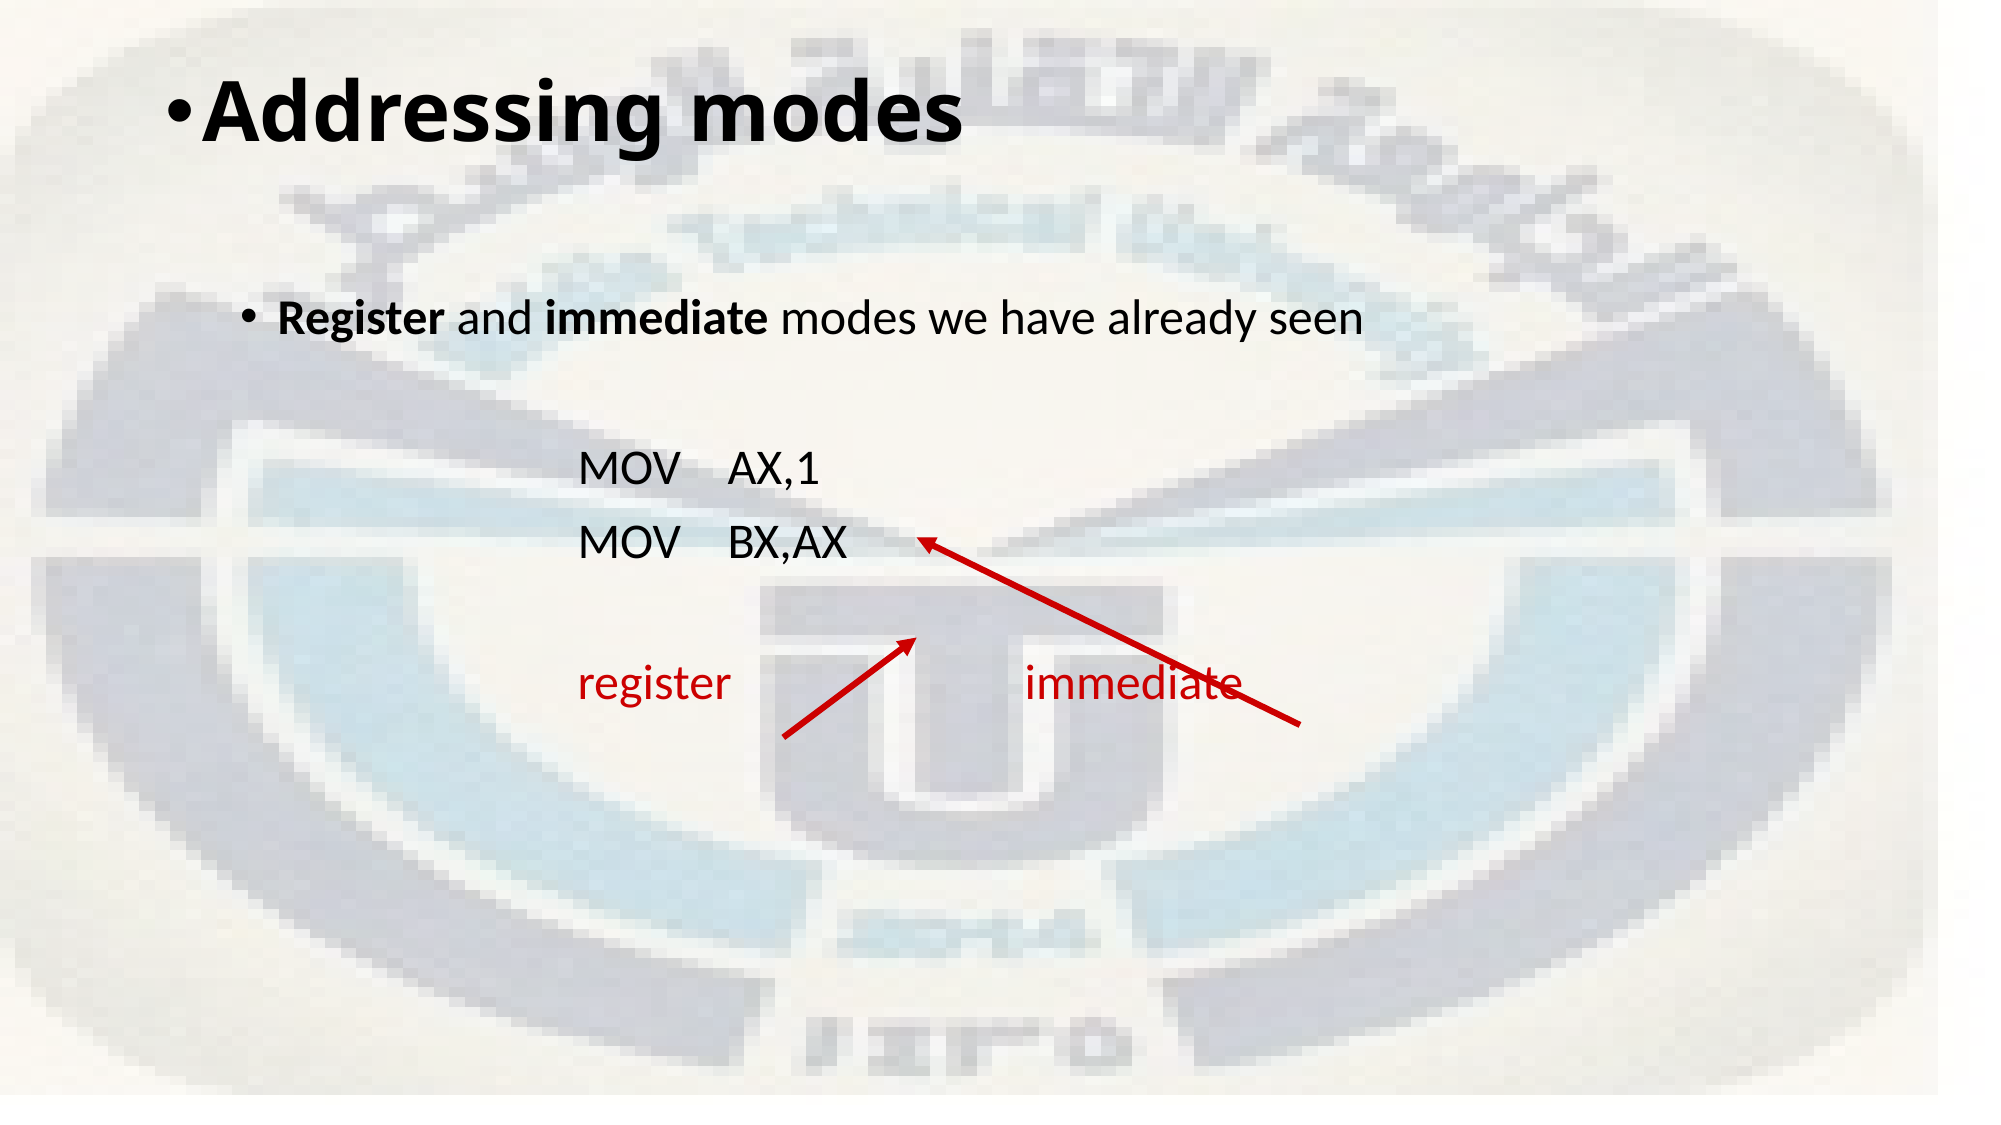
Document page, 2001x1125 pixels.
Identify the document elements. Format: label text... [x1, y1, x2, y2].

list Addressing modes Register and immediate modes we have already seen MOV AX,1 MOV BX,AX register immediate [150, 62, 1917, 1063]
text_box Label Operator Operand[s] ;Comment INIT: mov ax, bx ; Copy contents of bx into ax Label - INIT: Operator - mov Operands - ax and bx Comment - alphanumeric string between ; and \n Not case sensitive Unlike other assemblers, destination operand is first mov is the mnemonic that the assembler translates into an opcode [0, 0, 2000, 1125]
text_box [916, 537, 1301, 726]
text_box [783, 637, 917, 738]
